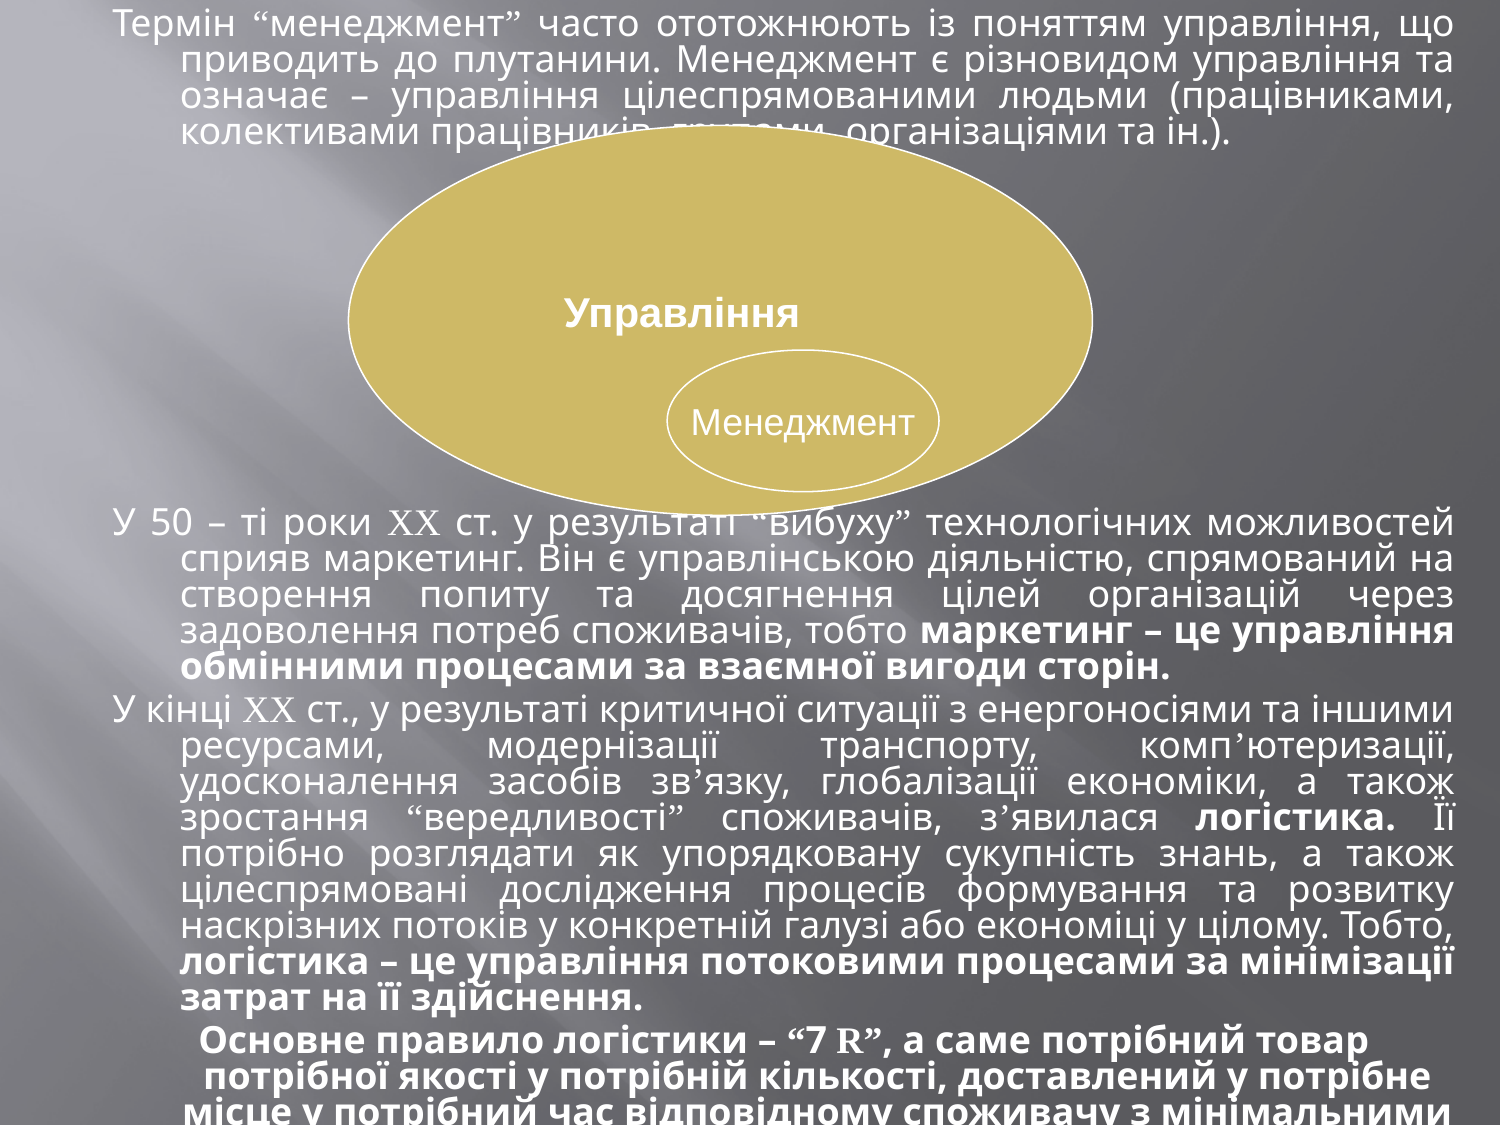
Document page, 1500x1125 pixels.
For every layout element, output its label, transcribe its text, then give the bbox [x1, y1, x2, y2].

text_box [348, 125, 1093, 516]
text_box Менеджмент [667, 350, 940, 492]
list Термін “менеджмент” часто ототожнюють із поняттям управління, що приводить до плутанини. Менеджмент є різновидом управління та означає – управління цілеспрямованими людьми (працівниками, колективами працівників, групами, організаціями та ін.). У 50 – ті роки XX ст. у результаті “вибуху” технологічних можливостей сприяв маркетинг. Він є управлінською діяльністю, спрямований на створення попиту та досягнення цілей організацій через задоволення потреб споживачів, тобто маркетинг – це управління обмінними процесами за взаємної вигоди сторін. У кінці XX ст., у результаті критичної ситуації з енергоносіями та іншими ресурсами, модернізації транспорту, комп’ютеризації, удосконалення засобів зв’язку, глобалізації економіки, а також зростання “вередливості” споживачів, з’явилася логістика. Її потрібно розглядати як упорядковану сукупність знань, а також цілеспрямовані дослідження процесів формування та розвитку наскрізних потоків у конкретній галузі або економіці у цілому. Тобто, логістика – це управління потоковими процесами за мінімізації затрат на її здійснення. Основне правило логістики – “7 R”, а саме потрібний товар потрібної якості у потрібній кількості, доставлений у потрібне місце у потрібний час відповідному споживачу з мінімальними затратами. [74, 0, 1471, 1125]
text_box Управління [549, 278, 821, 344]
